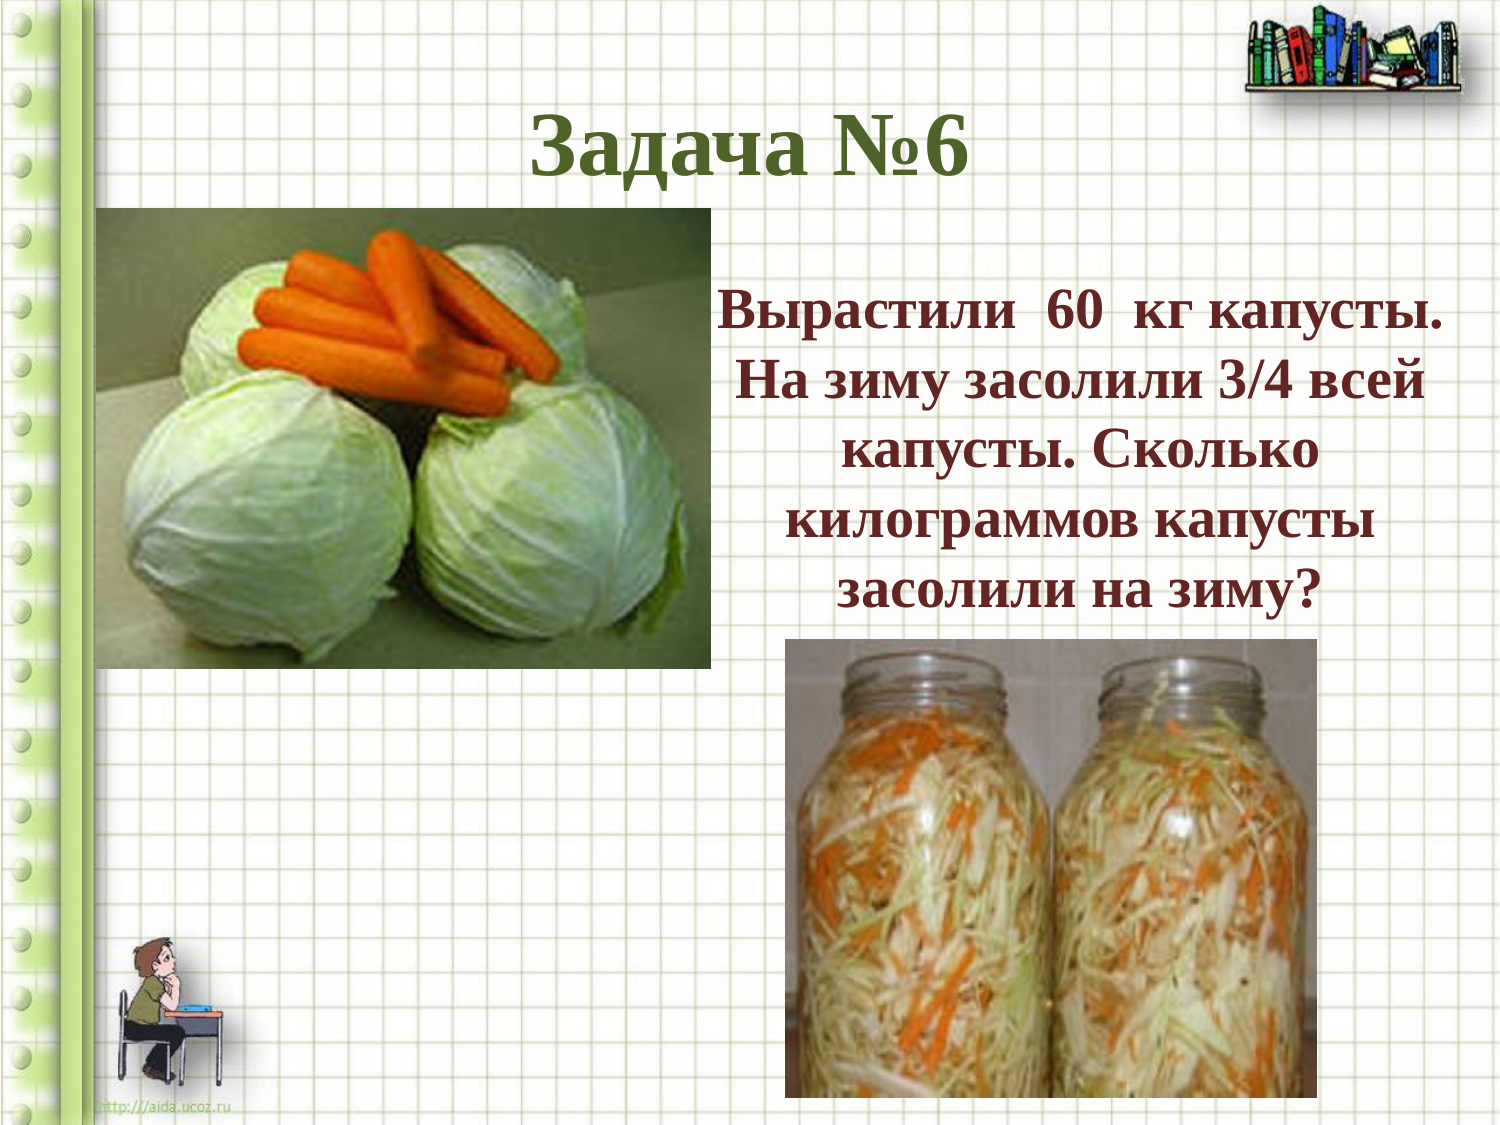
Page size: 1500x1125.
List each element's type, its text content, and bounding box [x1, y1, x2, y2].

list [96, 207, 711, 670]
picture [0, 0, 1500, 1125]
title Задача №6 [75, 45, 1425, 233]
list Вырастили 60 кг капусты. На зиму засолили 3/4 всей капусты. Сколько килограммов капусты засолили на зиму? [679, 262, 1483, 1005]
